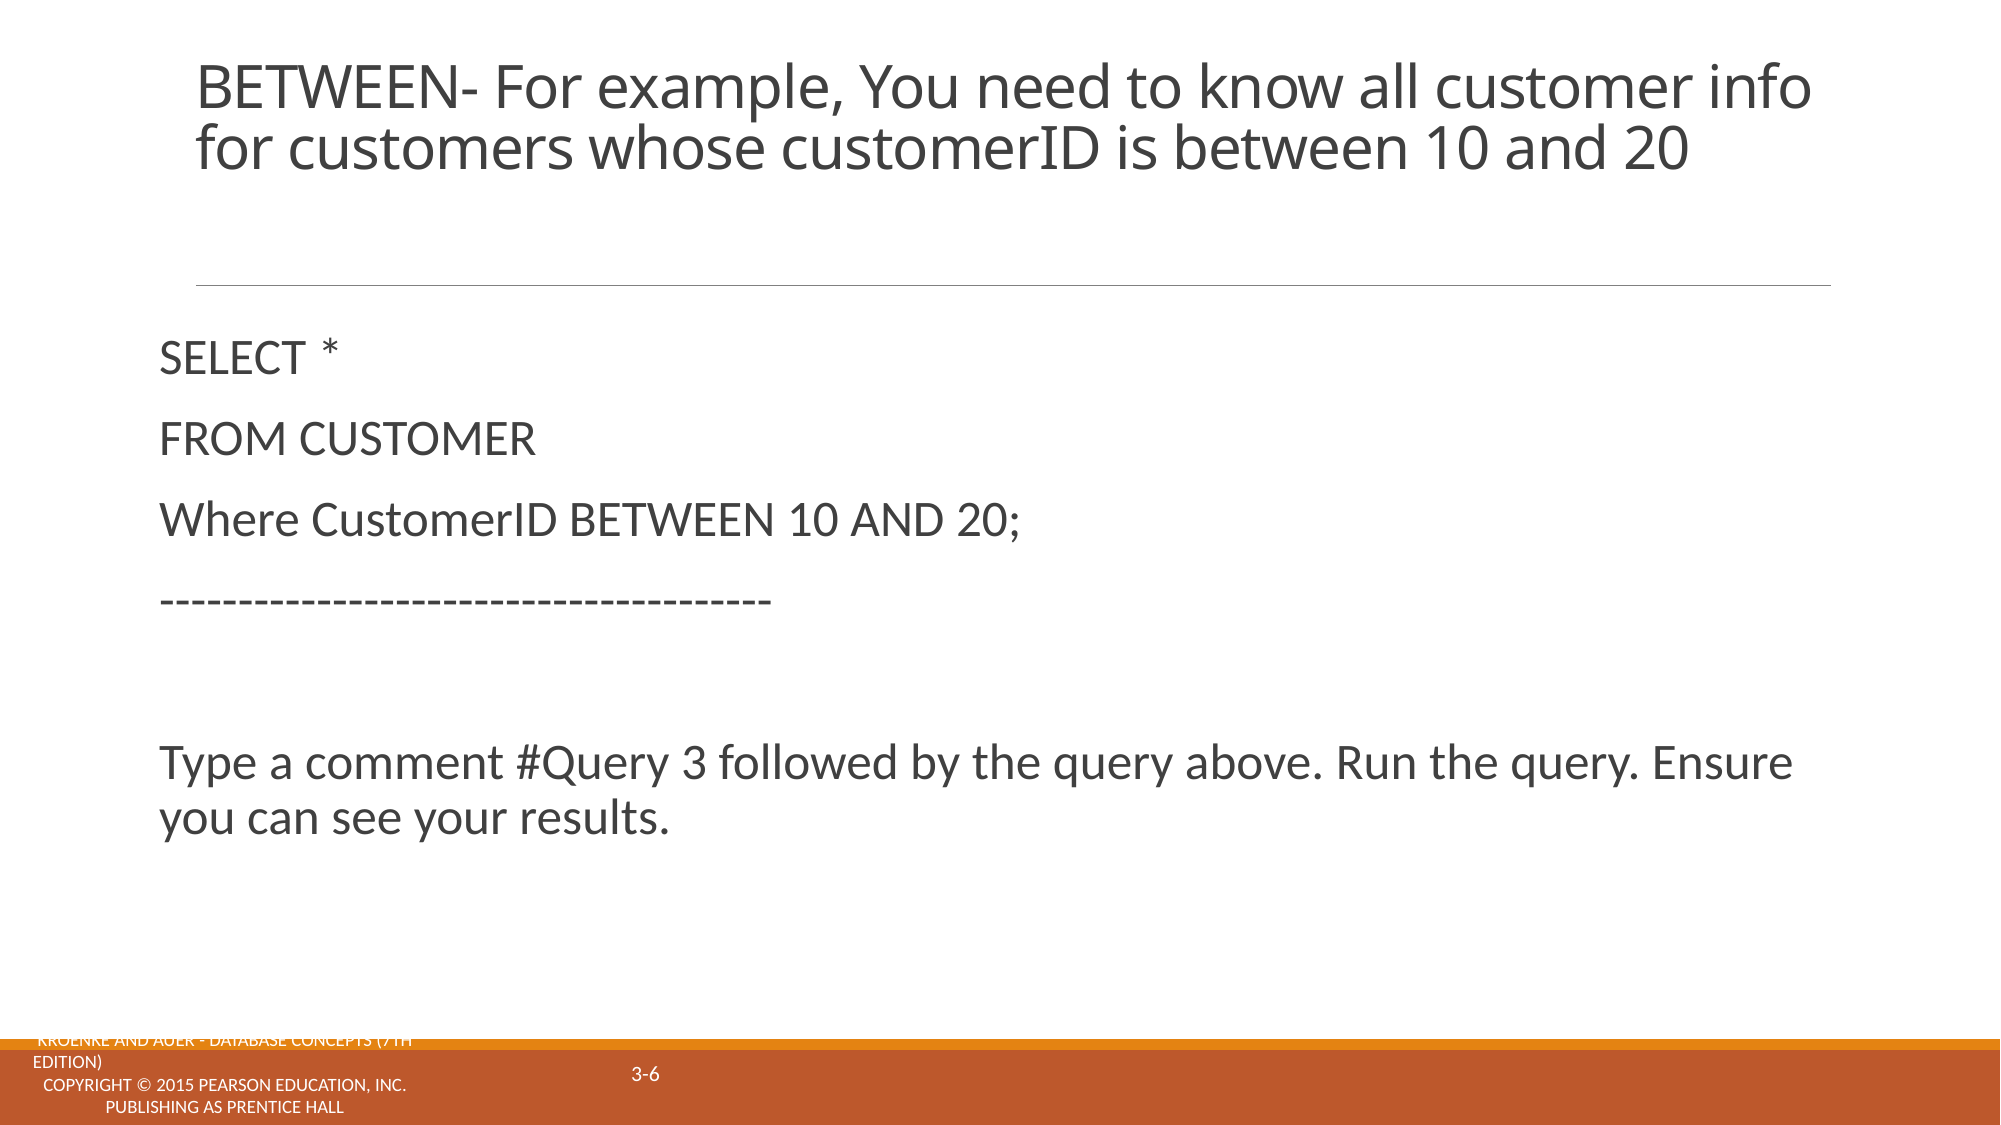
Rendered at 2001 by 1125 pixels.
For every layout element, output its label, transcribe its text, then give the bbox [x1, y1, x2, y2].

list SELECT * FROM CUSTOMER Where CustomerID BETWEEN 10 AND 20; --------------------------------------- Type a comment #Query 3 followed by the query above. Run the query. Ensure you can see your results. [159, 323, 1806, 856]
slide_number 3-6 [0, 1042, 675, 1103]
title BETWEEN- For example, You need to know all customer info for customers whose customerID is between 10 and 20 [180, 47, 1830, 285]
